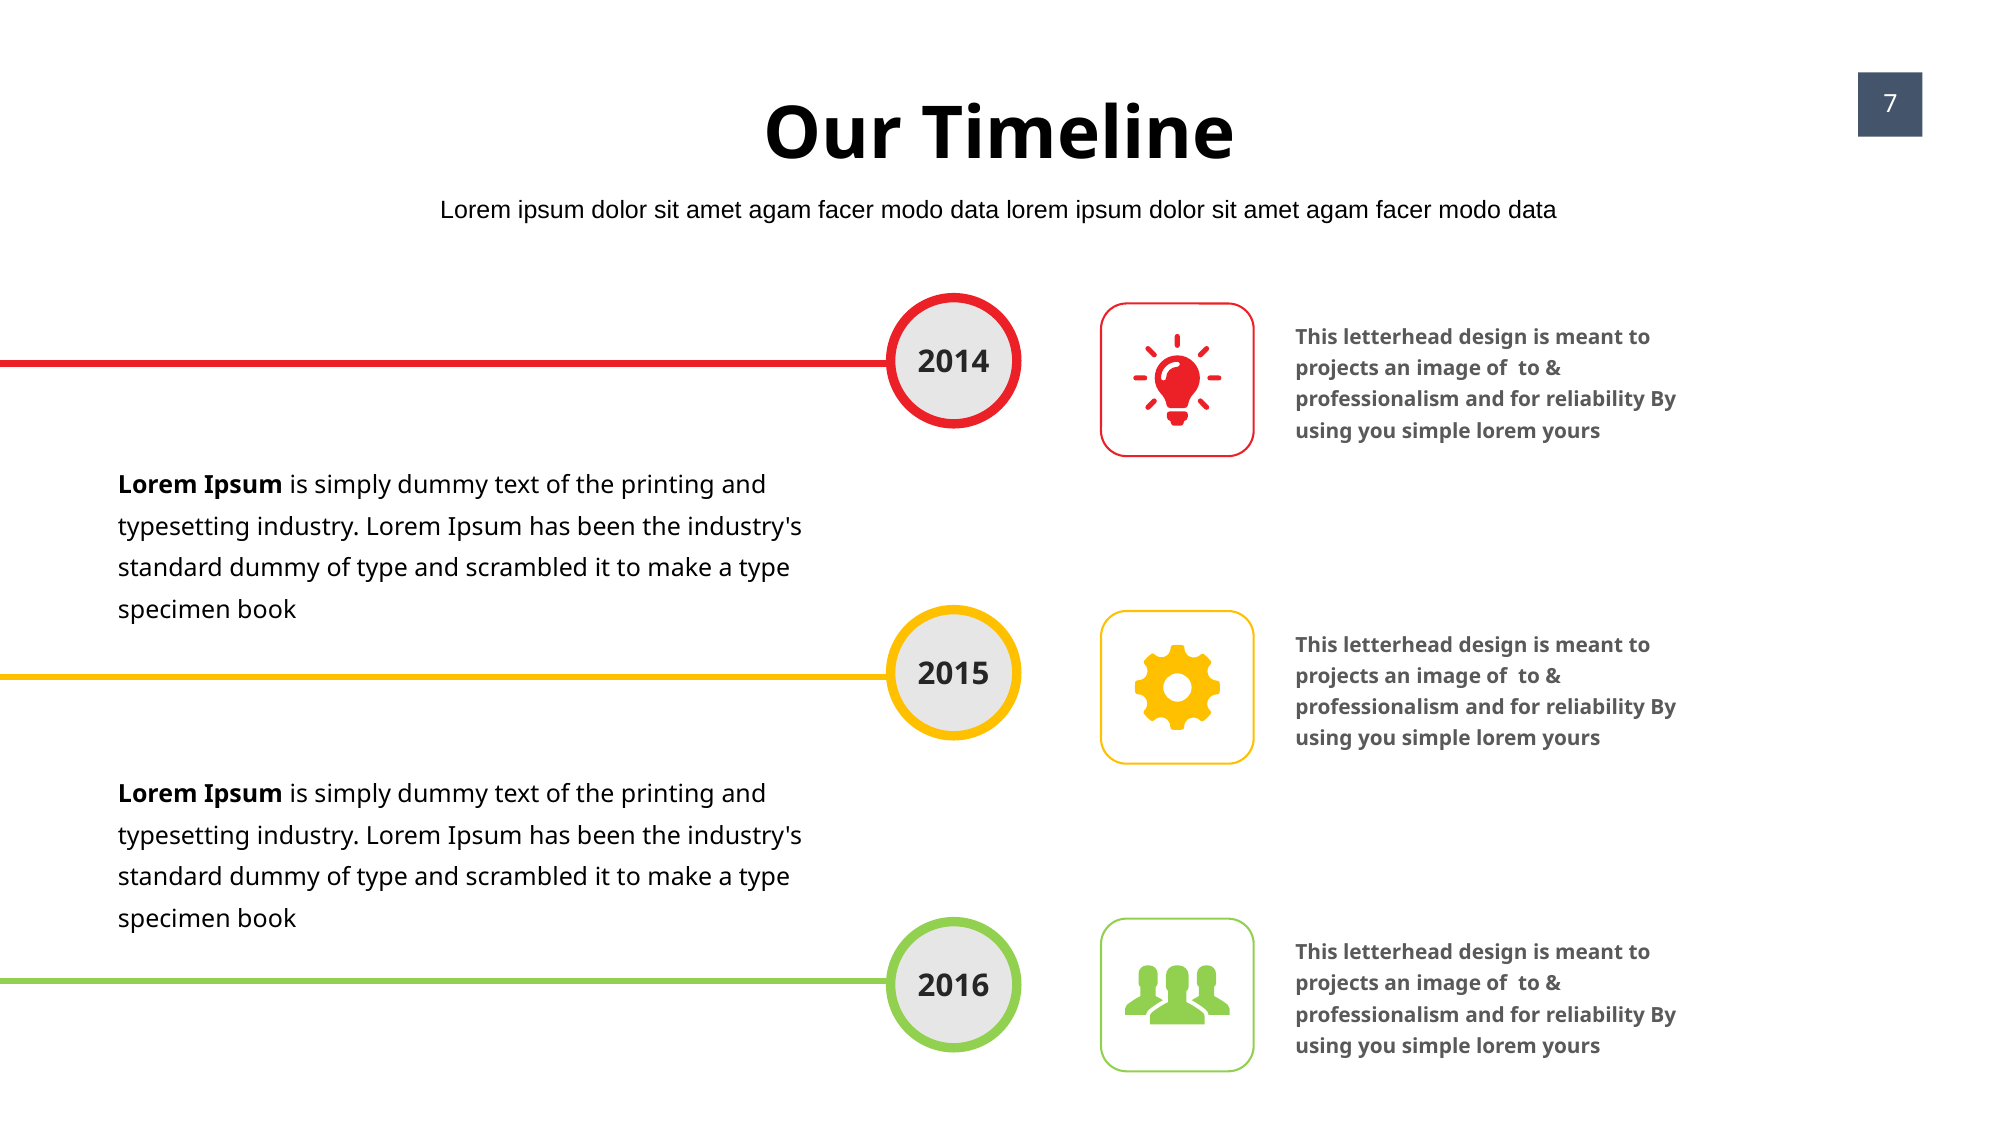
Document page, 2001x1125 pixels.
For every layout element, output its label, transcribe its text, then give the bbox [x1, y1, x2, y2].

text_box [1154, 355, 1200, 409]
text_box [1197, 346, 1210, 358]
text_box [1099, 917, 1255, 1073]
text_box [1191, 965, 1230, 1015]
title Our Timeline [137, 78, 1863, 191]
text_box This letterhead design is meant to projects an image of to & professionalism and for reliability By using you simple lorem yours [1295, 629, 1708, 746]
text_box [1133, 375, 1148, 381]
text_box Lorem Ipsum is simply dummy text of the printing and typesetting industry. Lorem Ipsum has been the industry's standard dummy of type and scrambled it to make a type specimen book [103, 449, 859, 631]
text_box [1197, 398, 1210, 410]
text_box [1174, 333, 1180, 348]
text_box [895, 608, 1012, 646]
text_box This letterhead design is meant to projects an image of to & professionalism and for reliability By using you simple lorem yours [1295, 321, 1708, 438]
text_box [1166, 411, 1188, 426]
text_box [895, 920, 1013, 958]
text_box [895, 1011, 1013, 1049]
text_box [1207, 375, 1222, 381]
text_box 2016 [882, 958, 1025, 1011]
text_box This letterhead design is meant to projects an image of to & professionalism and for reliability By using you simple lorem yours [1295, 937, 1708, 1053]
text_box 2015 [882, 646, 1025, 699]
text_box [1099, 609, 1255, 765]
text_box [1145, 398, 1157, 410]
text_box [882, 297, 1025, 424]
text_box [1149, 965, 1205, 1025]
text_box Lorem Ipsum is simply dummy text of the printing and typesetting industry. Lorem Ipsum has been the industry's standard dummy of type and scrambled it to make a type specimen book [103, 758, 859, 940]
text_box [895, 699, 1013, 737]
text_box [1145, 346, 1157, 358]
text_box [1099, 302, 1255, 458]
text_box [1125, 965, 1163, 1015]
slide_number 7 [1854, 78, 1927, 130]
subtitle Lorem ipsum dolor sit amet agam facer modo data lorem ipsum dolor sit amet agam facer modo data [137, 191, 1863, 227]
